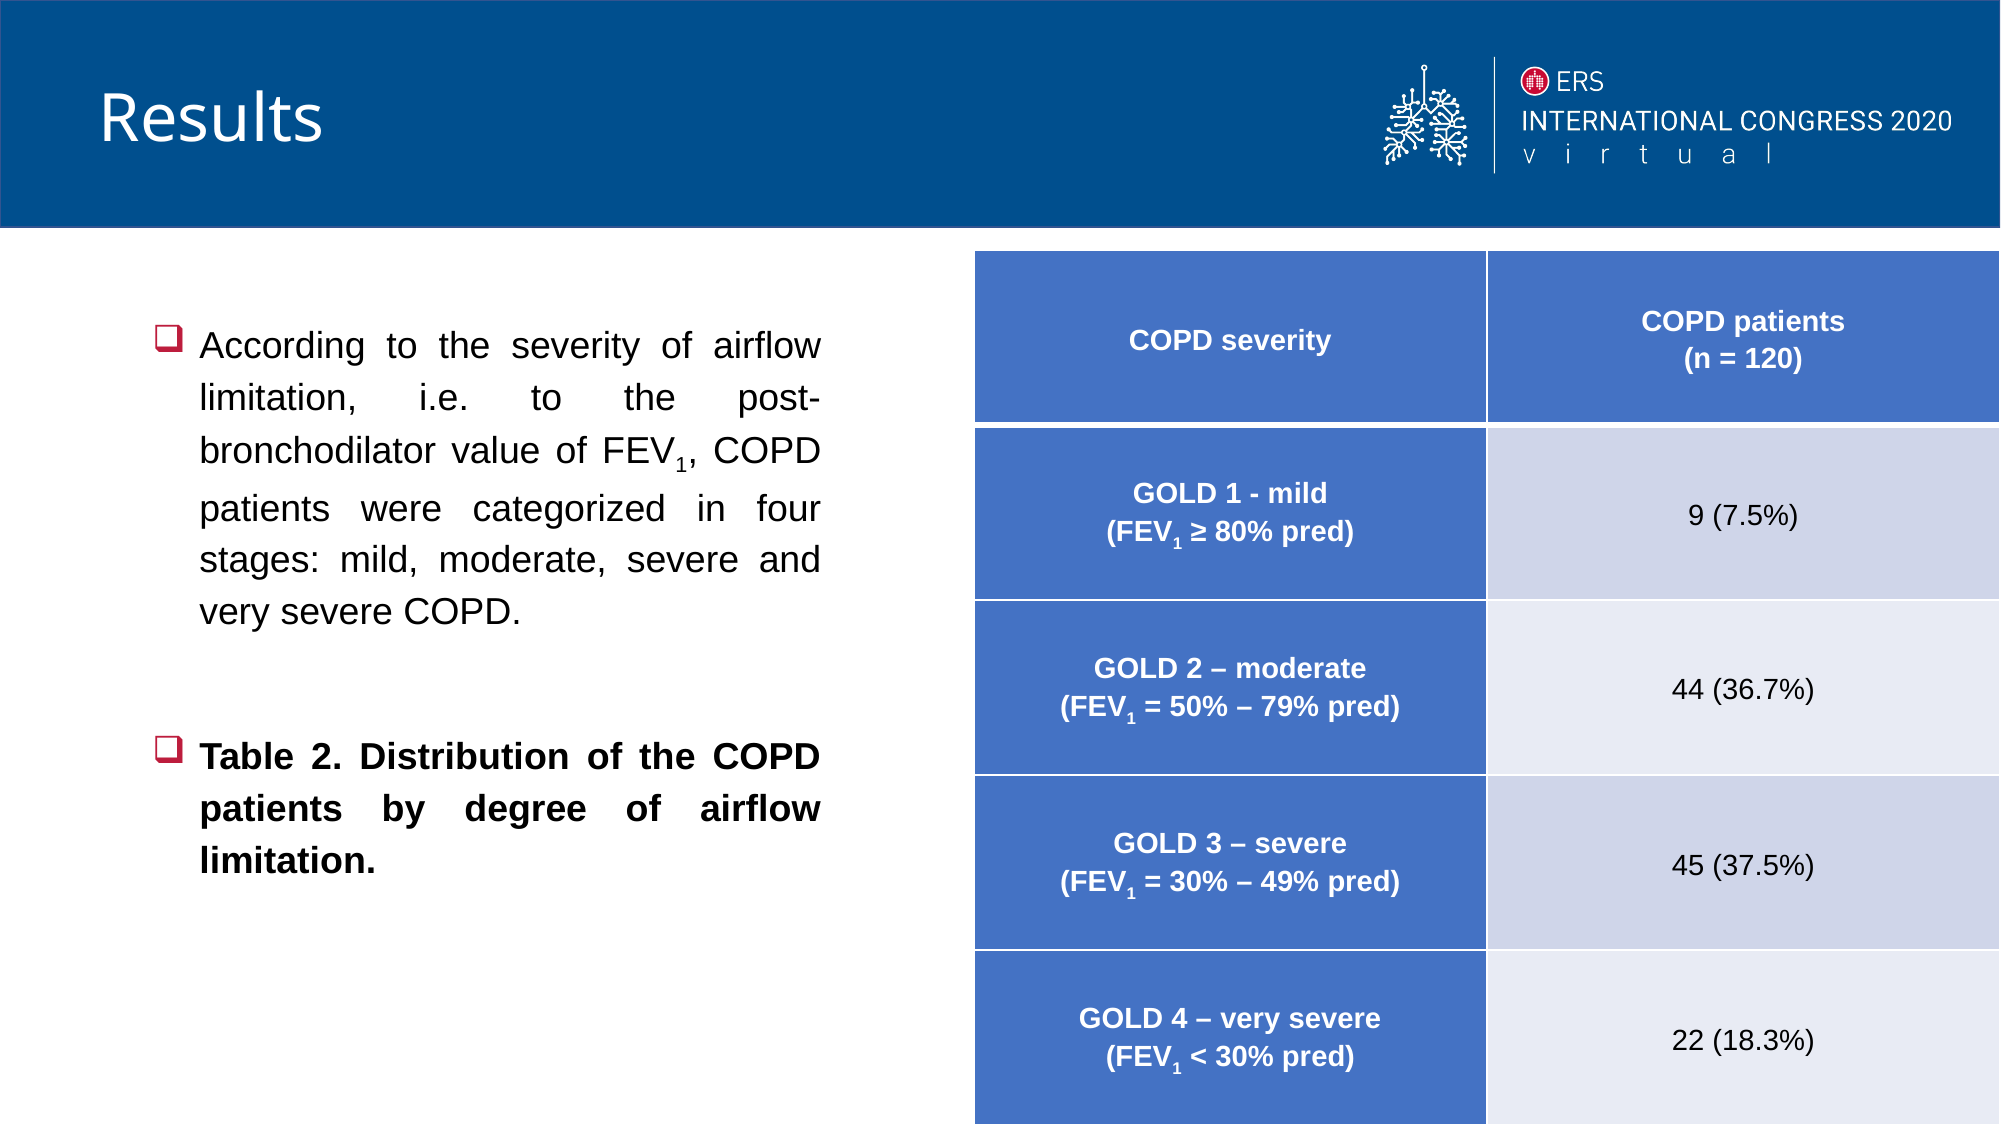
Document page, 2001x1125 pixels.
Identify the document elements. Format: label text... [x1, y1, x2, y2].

table_cell GOLD 1 - mild (FEV1 ≥ 80% pred) [975, 428, 1486, 599]
table_cell GOLD 2 – moderate (FEV1 = 50% – 79% pred) [975, 601, 1486, 774]
table_cell 45 (37.5%) [1488, 776, 1999, 949]
table_cell 44 (36.7%) [1488, 601, 1999, 774]
title Results [83, 63, 1280, 178]
table_header COPD patients (n = 120) [1488, 251, 1999, 422]
table_cell GOLD 4 – very severe (FEV1 < 30% pred) [975, 951, 1486, 1124]
list According to the severity of airflow limitation, i.e. to the post-bronchodilator value of FEV1, COPD patients were categorized in four stages: mild, moderate, severe and very severe COPD. Table 2. Distribution of the COPD patients by degree of airflow limitation. [137, 256, 837, 1014]
picture [1350, 24, 1984, 206]
table_cell 9 (7.5%) [1488, 428, 1999, 599]
table_cell GOLD 3 – severe (FEV1 = 30% – 49% pred) [975, 776, 1486, 949]
table_cell 22 (18.3%) [1488, 951, 1999, 1124]
table_header COPD severity [975, 251, 1486, 422]
